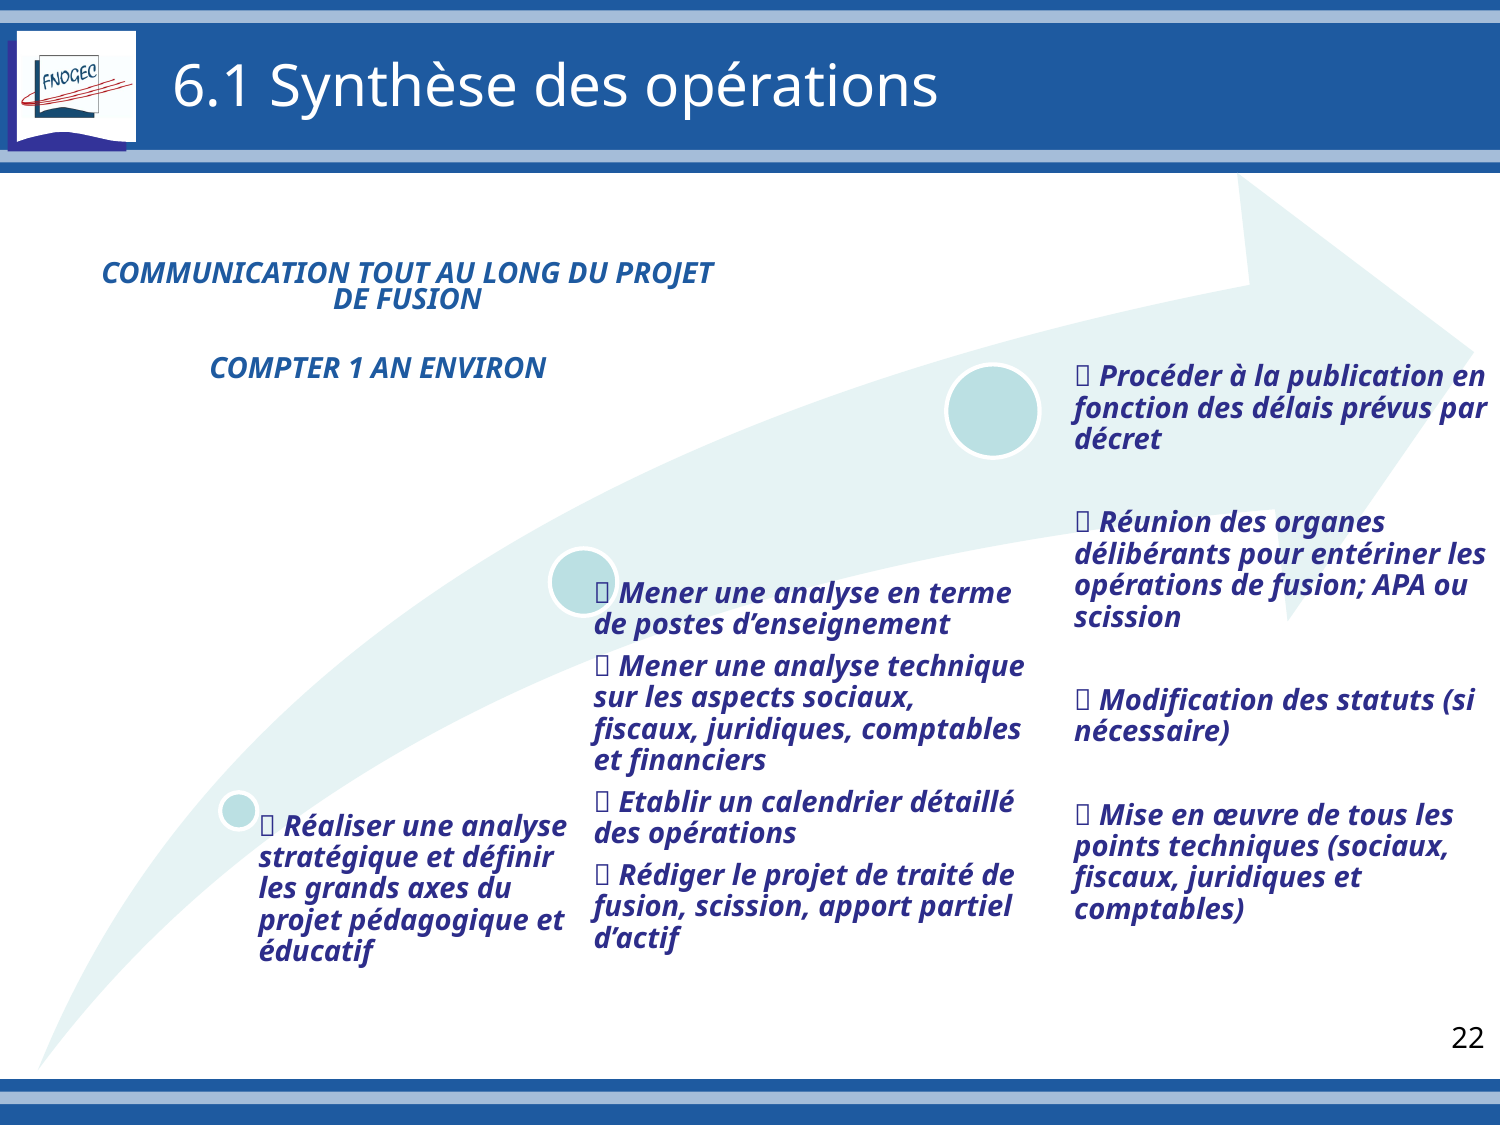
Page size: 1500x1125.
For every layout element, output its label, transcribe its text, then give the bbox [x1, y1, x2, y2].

slide_number 22 [1149, 1078, 1500, 1090]
title 6.1 Synthèse des opérations [157, 36, 1412, 130]
picture [18, 51, 136, 123]
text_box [11, 172, 1500, 1071]
